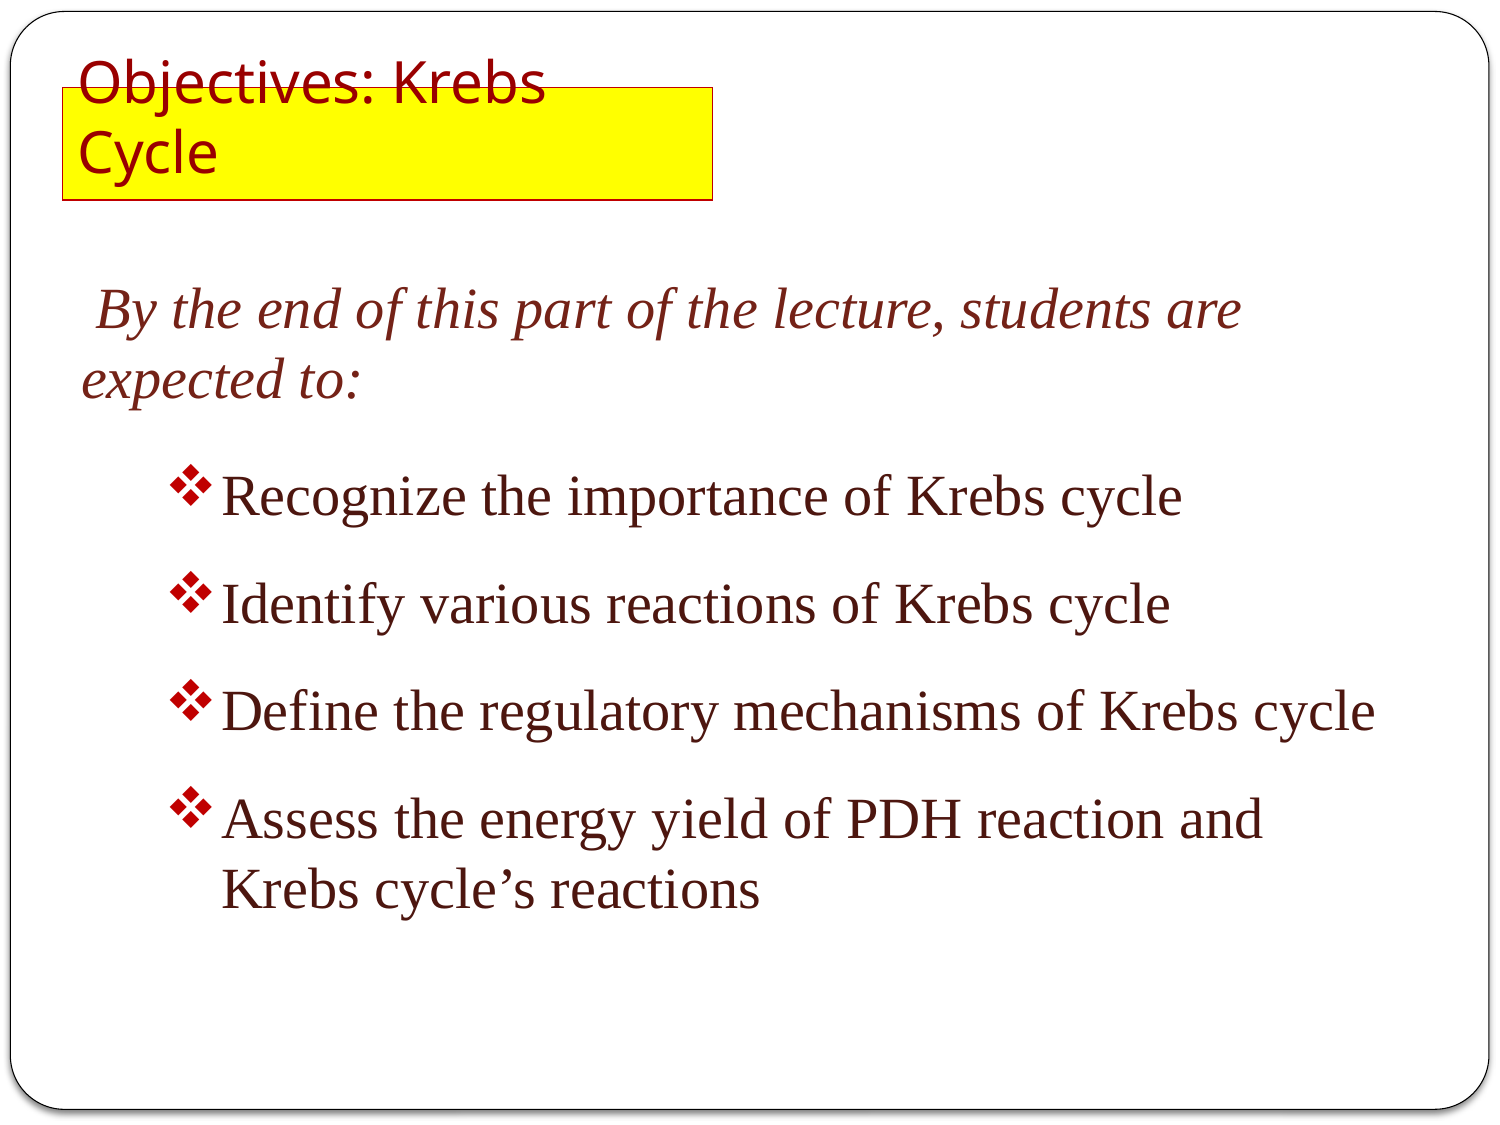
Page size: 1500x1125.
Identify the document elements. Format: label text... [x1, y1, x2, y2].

text_box By the end of this part of the lecture, students are expected to: [66, 262, 1438, 418]
title Objectives: Krebs Cycle [62, 87, 713, 201]
text_box Recognize the importance of Krebs cycle Identify various reactions of Krebs cycle Define the regulatory mechanisms of Krebs cycle Assess the energy yield of PDH reaction and Krebs cycle’s reactions [150, 449, 1400, 928]
